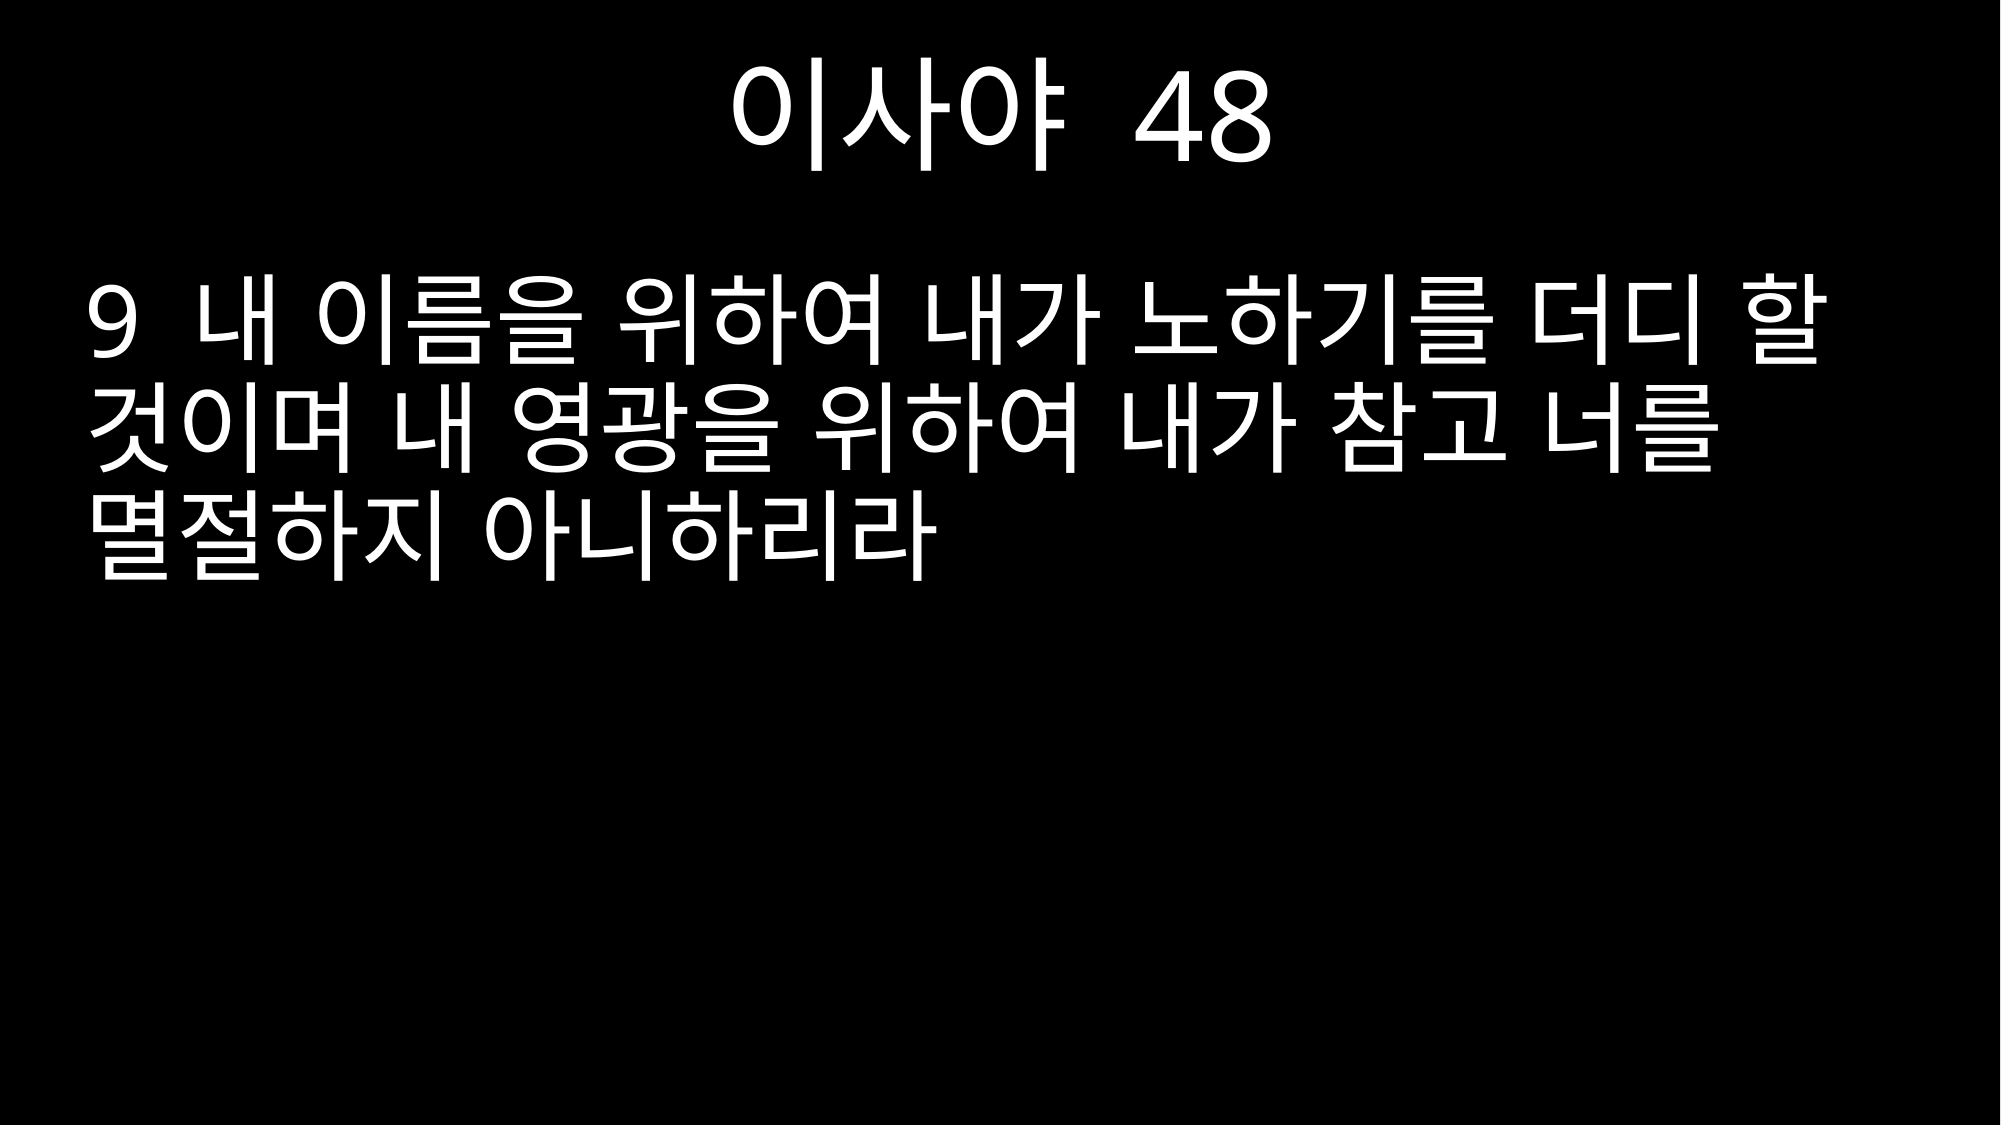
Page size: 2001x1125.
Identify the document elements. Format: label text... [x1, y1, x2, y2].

footer 이사야 48 [0, 32, 2000, 192]
list 9 내 이름을 위하여 내가 노하기를 더디 할 것이며 내 영광을 위하여 내가 참고 너를 멸절하지 아니하리라 [69, 263, 1953, 423]
picture [0, 0, 2001, 1125]
